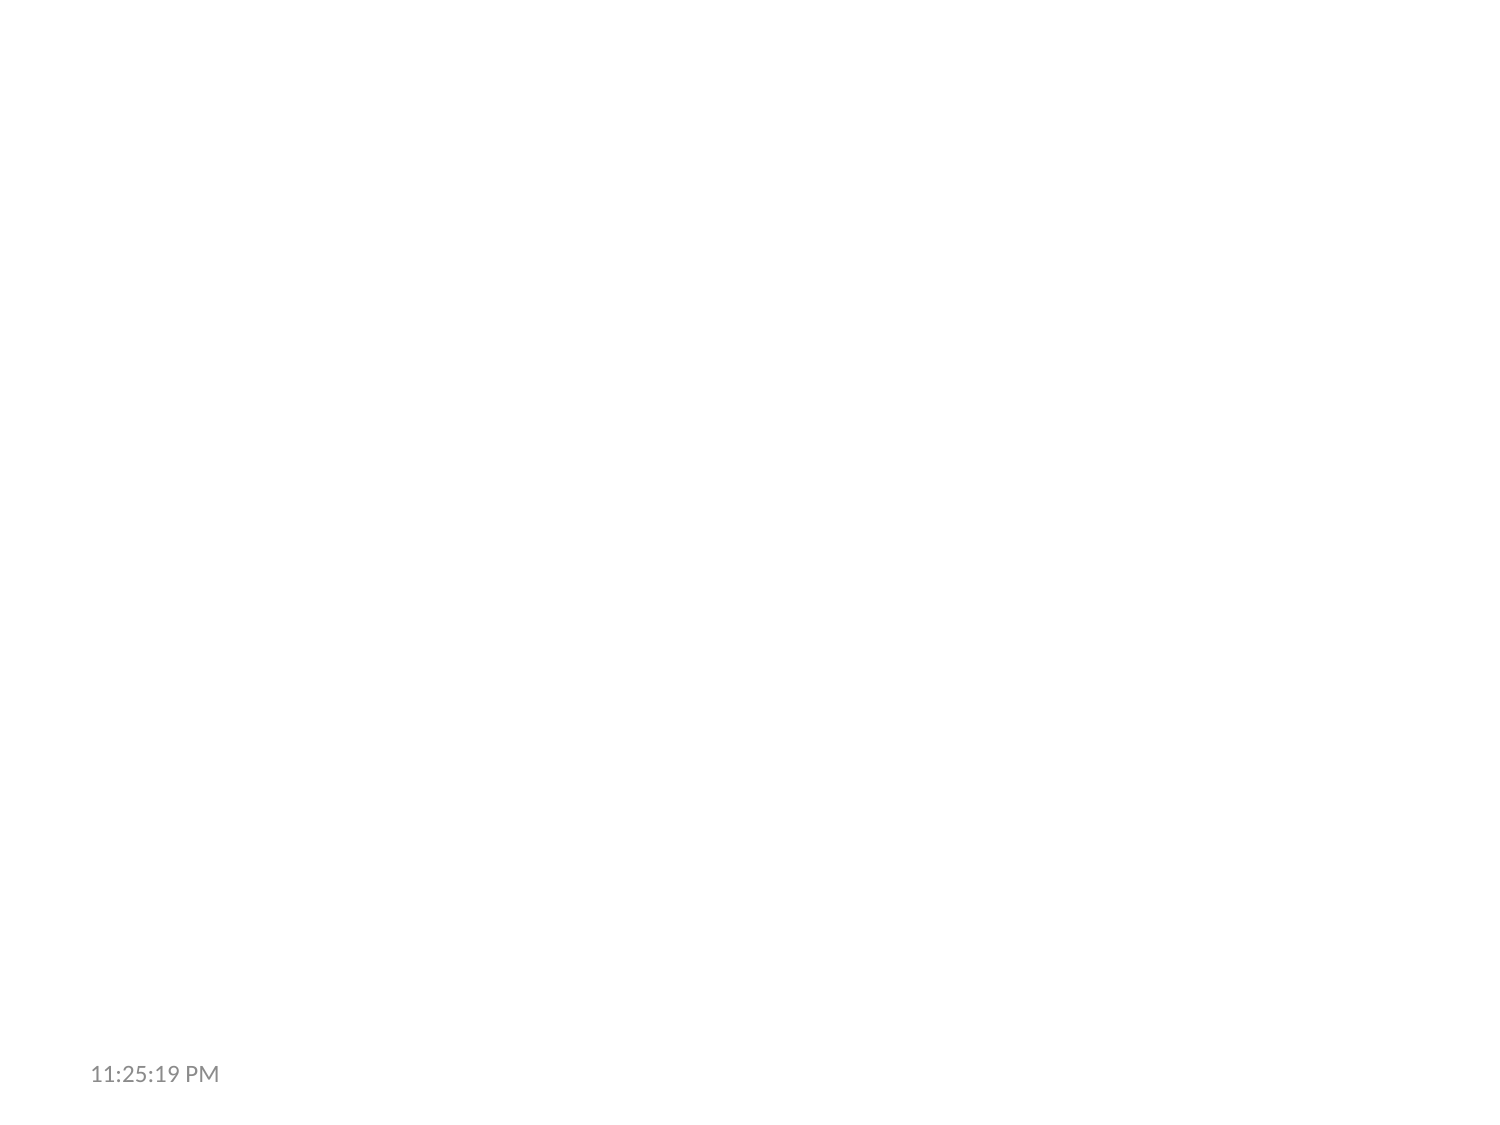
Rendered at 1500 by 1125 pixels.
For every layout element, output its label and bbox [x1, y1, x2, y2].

slide_number [75, 1042, 425, 1103]
